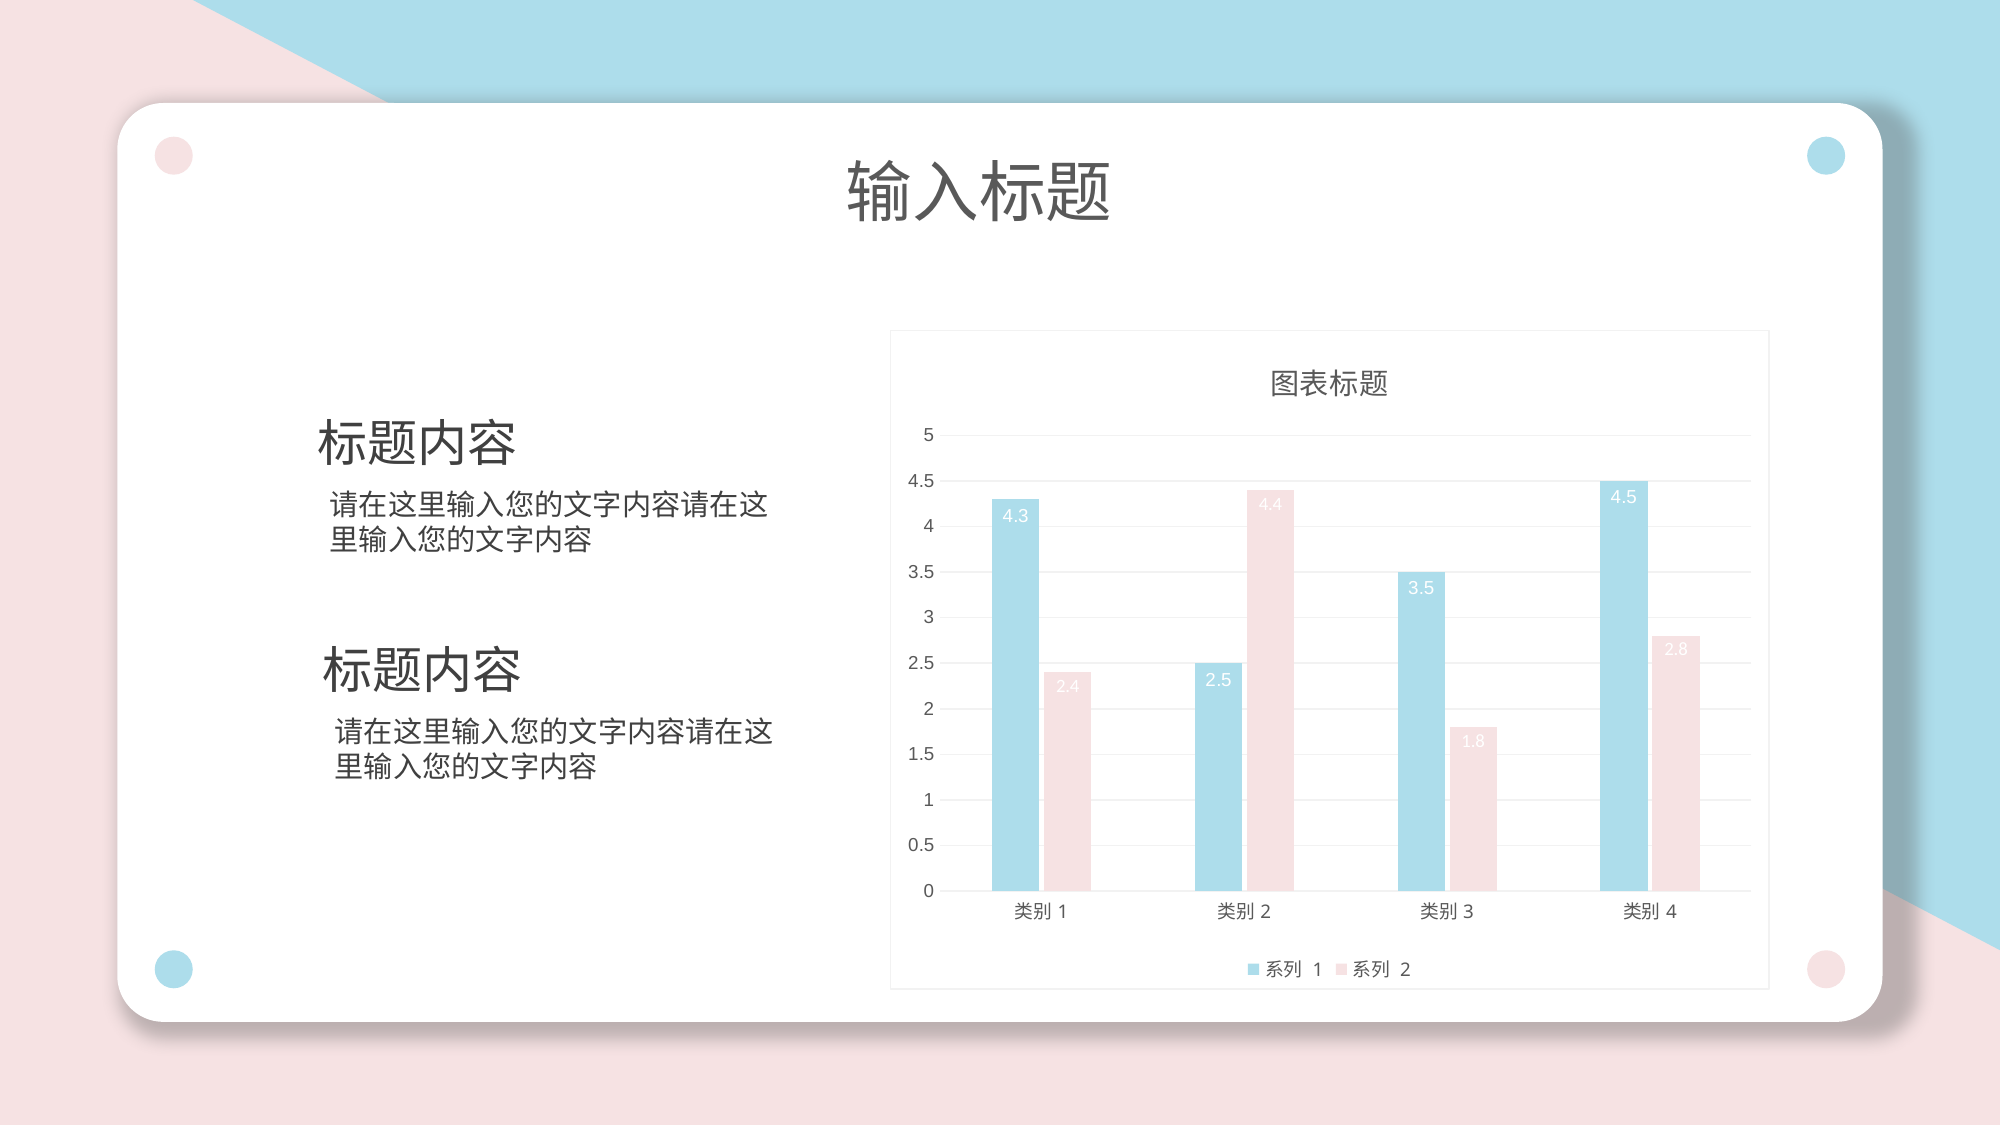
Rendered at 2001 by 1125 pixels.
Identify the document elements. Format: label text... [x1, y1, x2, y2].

text_box 输入标题 [830, 142, 1170, 238]
text_box [1806, 949, 1847, 990]
text_box [1806, 135, 1847, 176]
text_box [153, 135, 194, 176]
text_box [303, 403, 791, 565]
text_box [307, 630, 791, 792]
text_box [192, 0, 2000, 952]
text_box [116, 101, 1884, 1023]
chart [889, 329, 1770, 990]
text_box [153, 949, 194, 990]
